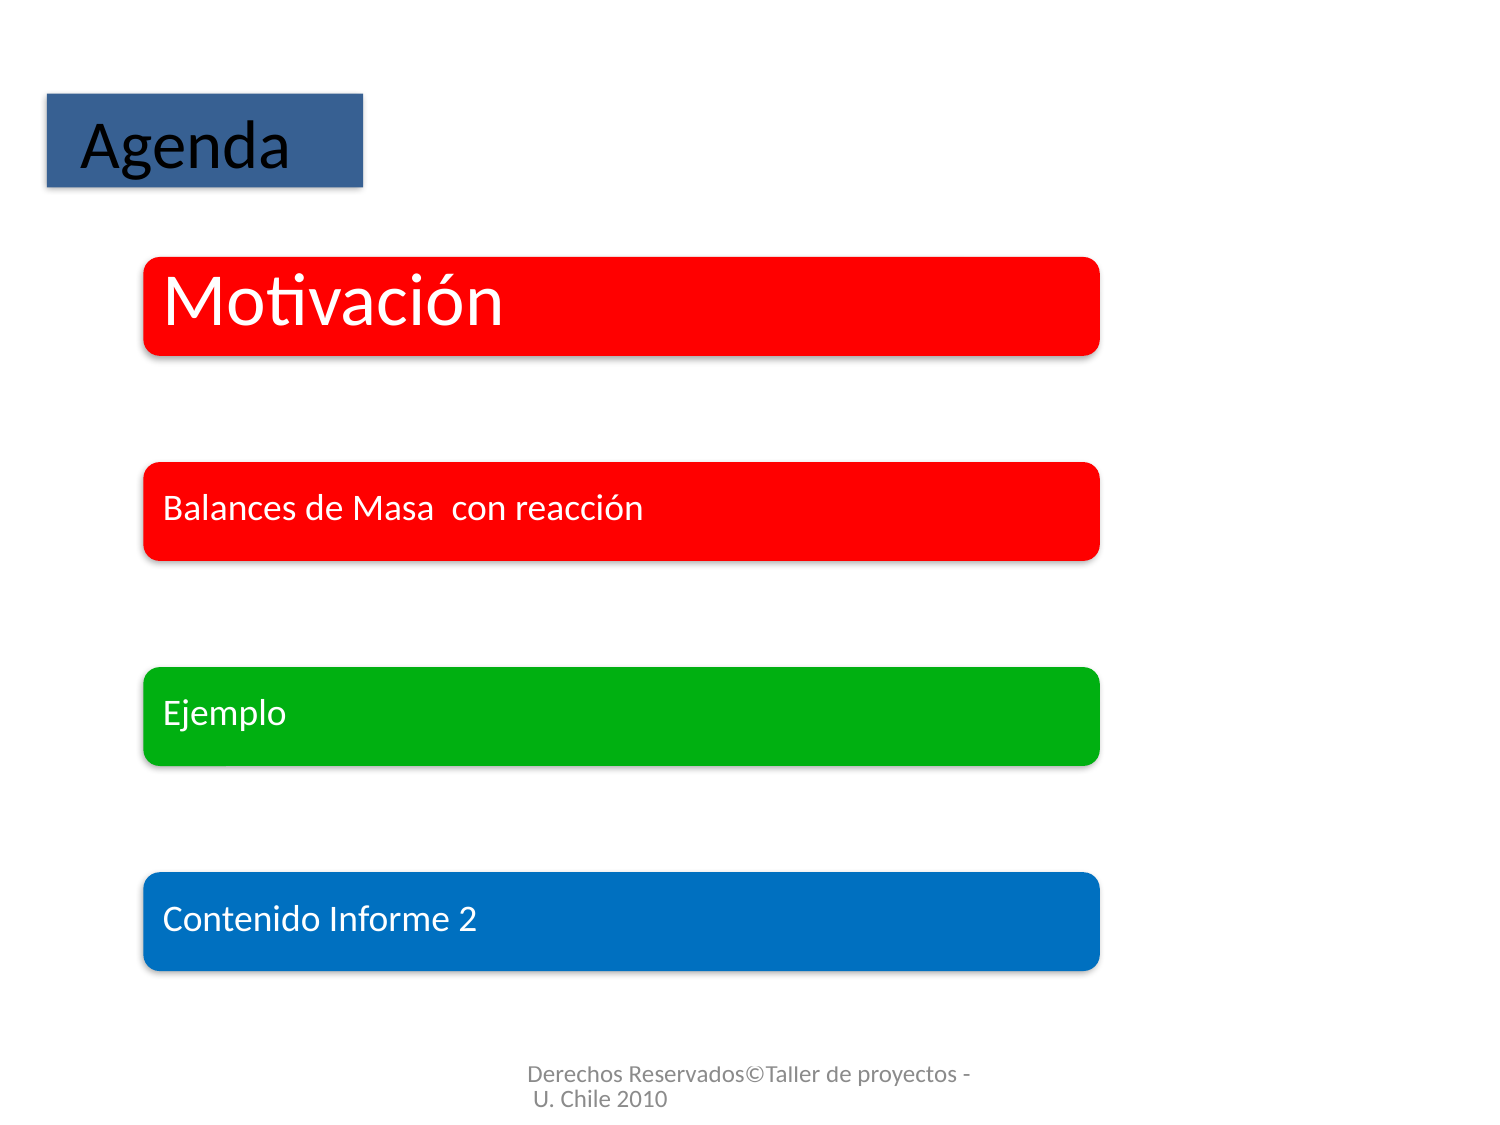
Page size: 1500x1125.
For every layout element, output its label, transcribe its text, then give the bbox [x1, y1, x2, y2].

text_box Agenda [46, 93, 364, 188]
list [74, 245, 1442, 1067]
footer Derechos Reservados©Taller de proyectos - U. Chile 2010 [512, 1074, 988, 1103]
